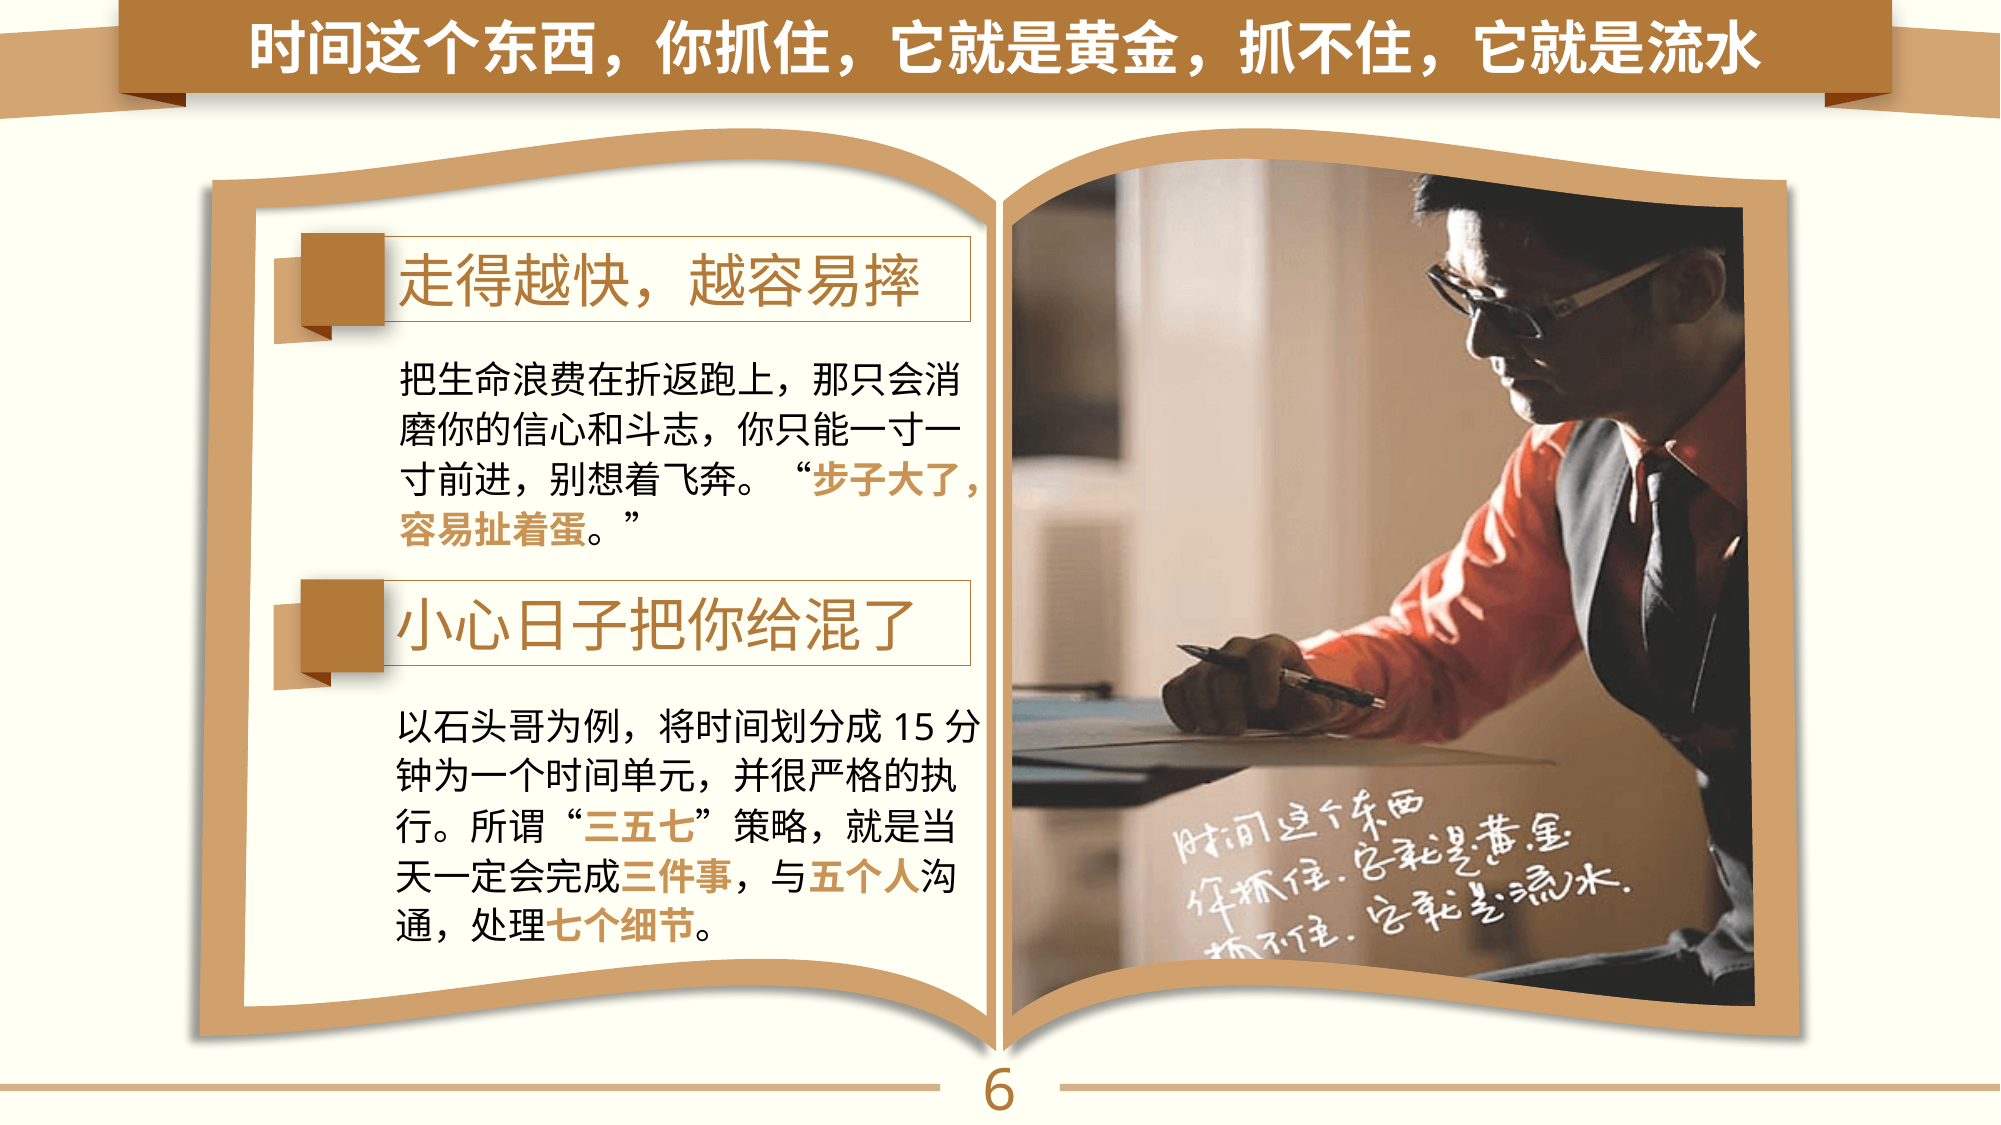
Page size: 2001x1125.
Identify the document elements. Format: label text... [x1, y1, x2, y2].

text_box 走得越快，越容易摔 [399, 236, 971, 322]
text_box 以石头哥为例，将时间划分成15分钟为一个时间单元，并很严格的执行。所谓“三五七”策略，就是当天一定会完成三件事，与五个人沟通，处理七个细节。 [381, 690, 999, 955]
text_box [271, 233, 385, 343]
text_box [1059, 1083, 2000, 1092]
text_box 把生命浪费在折返跑上，那只会消磨你的信心和斗志，你只能一寸一寸前进，别想着飞奔。“步子大了，容易扯着蛋。” [384, 343, 1002, 559]
text_box 小心日子把你给混了 [397, 580, 971, 666]
text_box [1002, 127, 1801, 1044]
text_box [270, 579, 384, 689]
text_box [0, 0, 2000, 113]
text_box [1006, 152, 1761, 1028]
text_box [0, 1083, 941, 1092]
text_box [237, 153, 993, 1028]
text_box 6 [967, 1044, 1033, 1125]
text_box [198, 127, 998, 1044]
